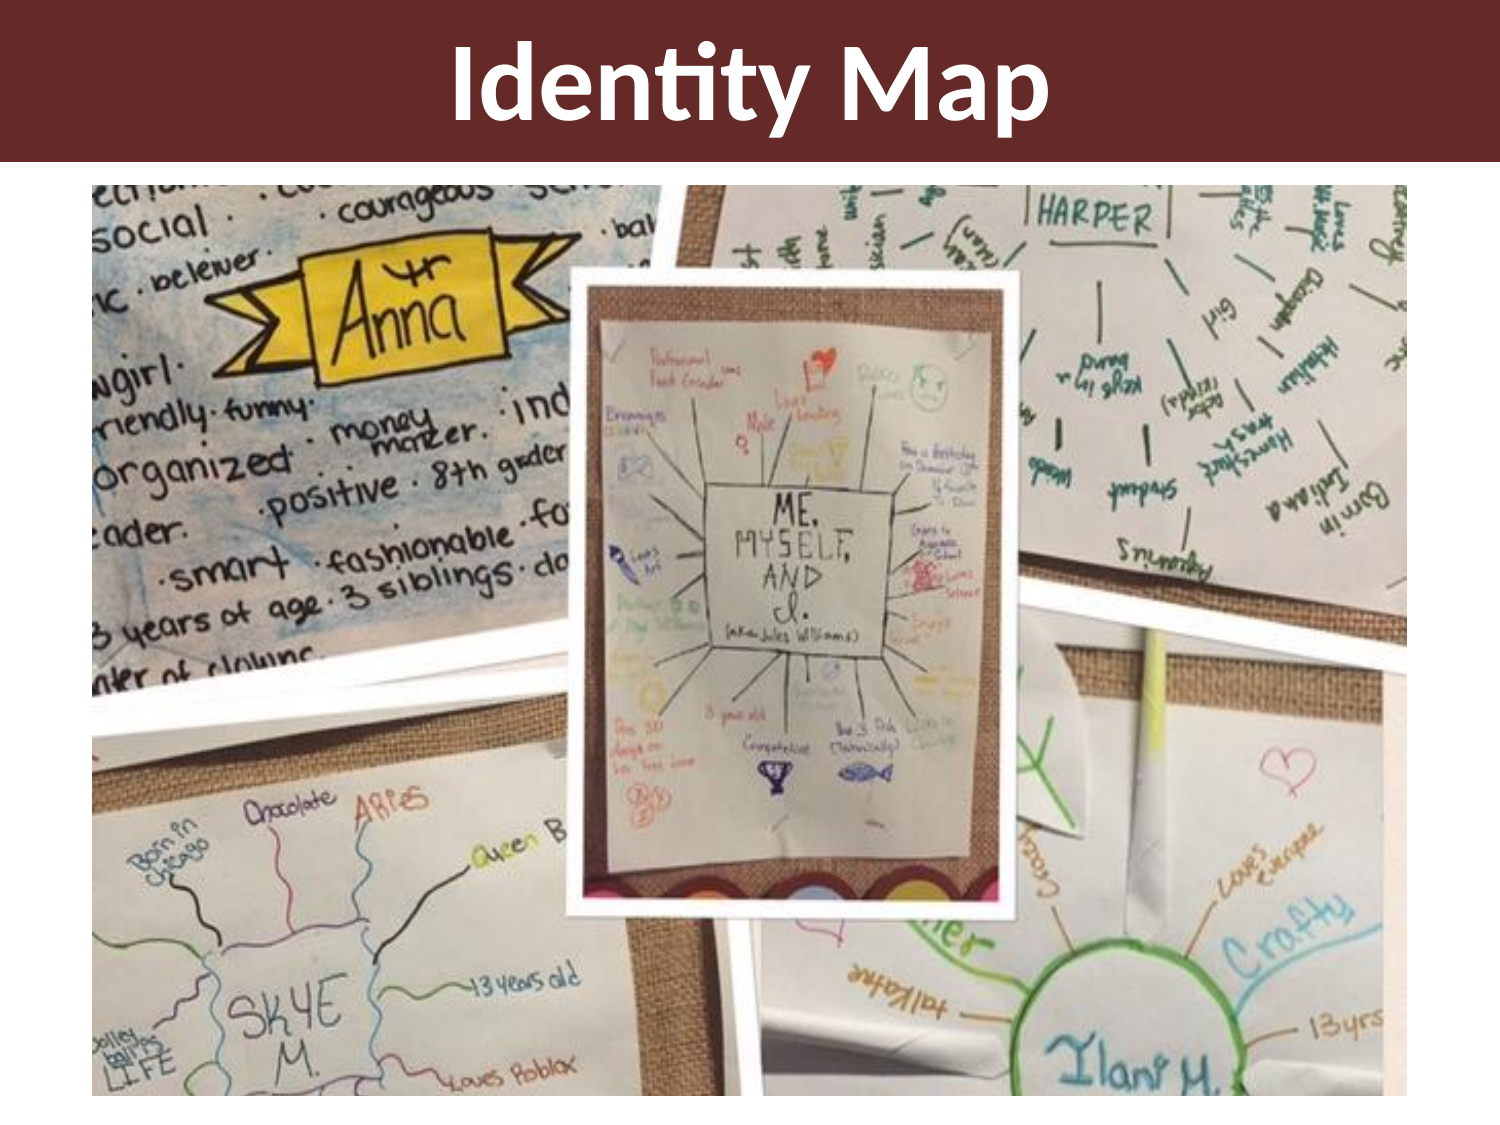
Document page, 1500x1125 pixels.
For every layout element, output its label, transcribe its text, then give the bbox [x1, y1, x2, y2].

text_box Identity Map [0, 0, 1500, 162]
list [91, 184, 1408, 1097]
